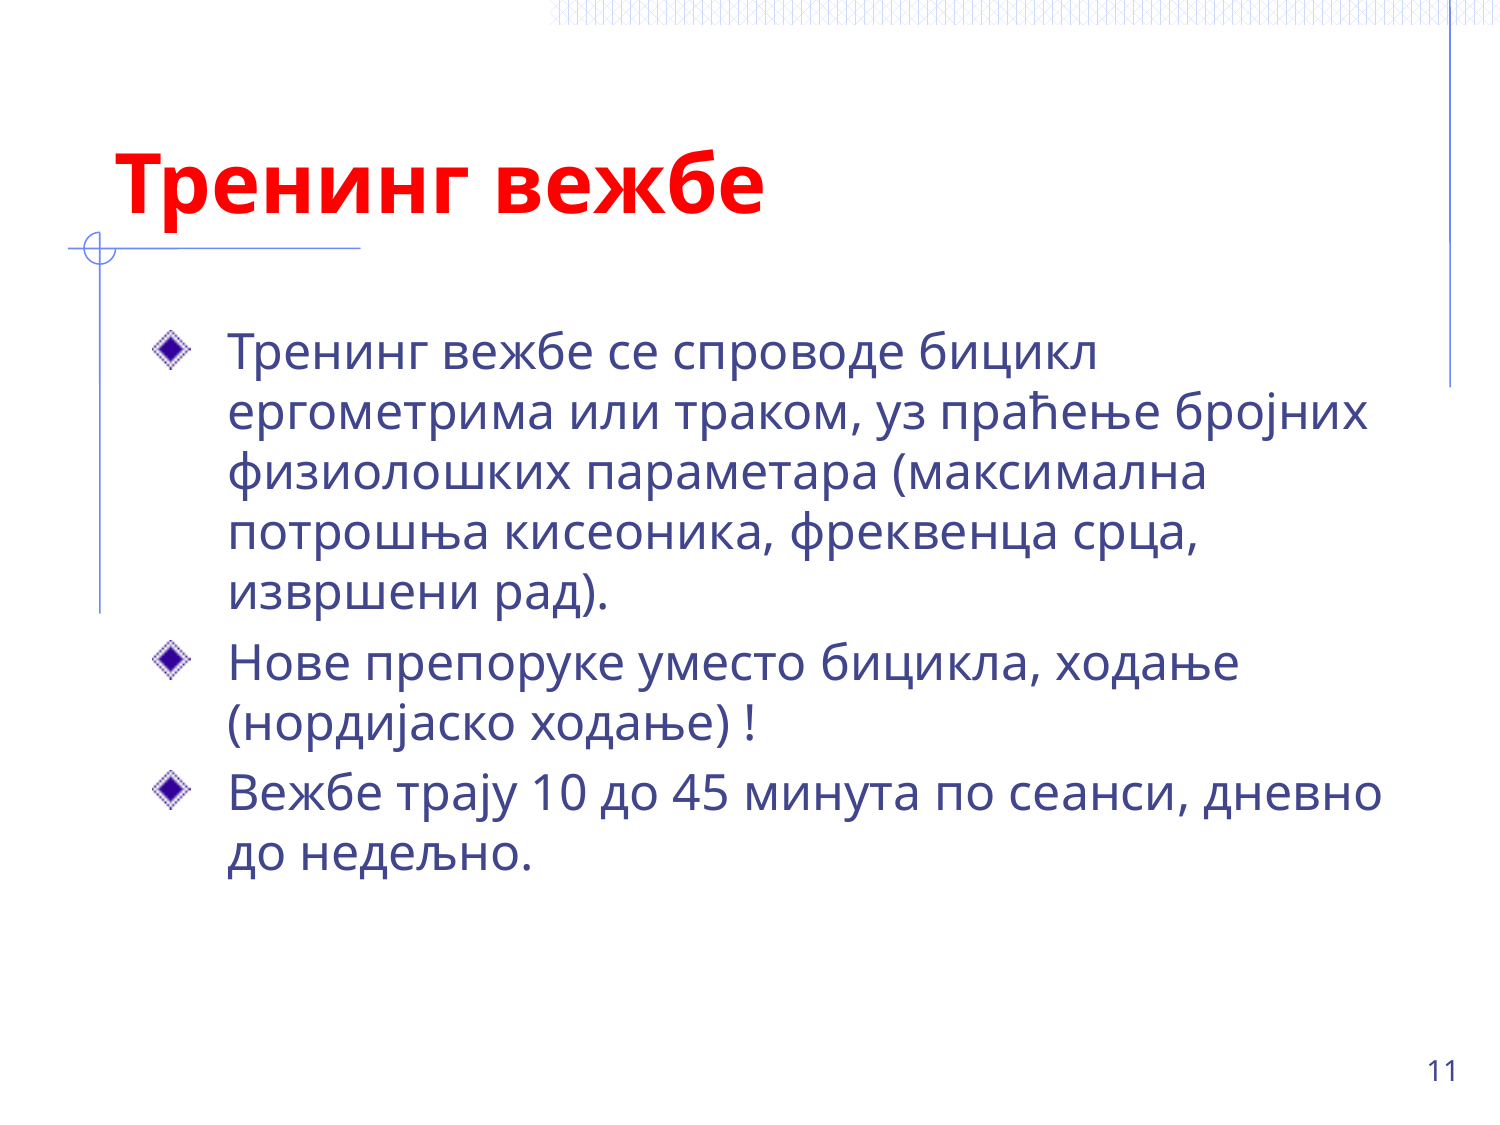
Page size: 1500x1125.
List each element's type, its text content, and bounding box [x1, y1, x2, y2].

title Тренинг вежбе [99, 49, 1376, 238]
slide_number 11 [1162, 1025, 1475, 1100]
picture [152, 330, 191, 370]
picture [152, 640, 191, 680]
picture [152, 770, 191, 810]
list Тренинг вежбе се спроводе бицикл ергометрима или траком, уз праћење бројних физиолошких параметара (максимална потрошња кисеоника, фреквенца срца, извршени рад). Нове препоруке уместо бицикла, ходање (нордијаско ходање) ! Вежбе трају 10 до 45 минута по сеанси, дневно до недељно. [137, 312, 1413, 988]
